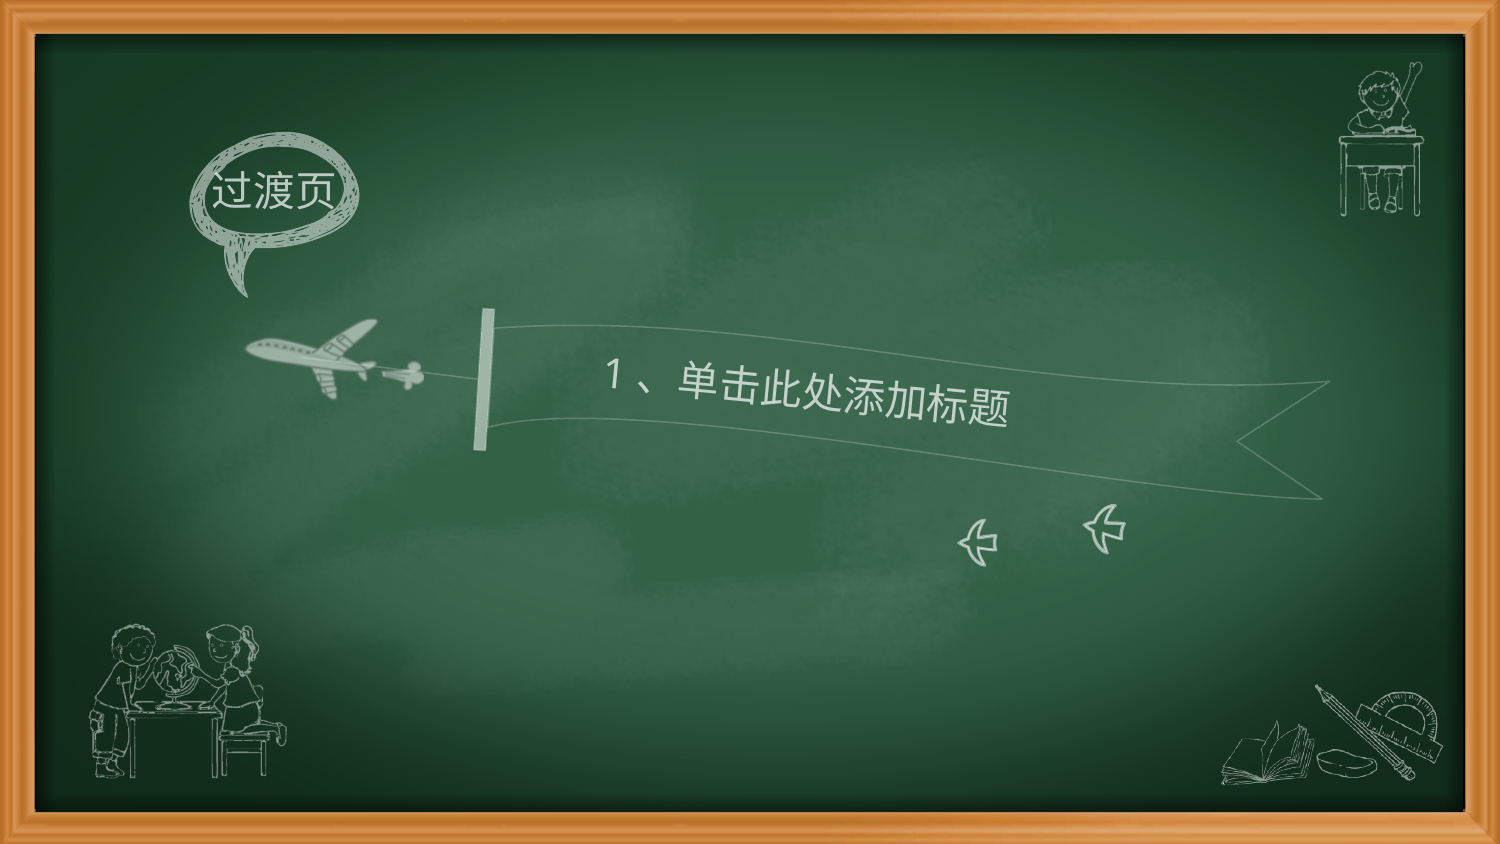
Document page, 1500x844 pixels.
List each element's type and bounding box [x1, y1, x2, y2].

picture [0, 0, 1500, 844]
text_box [188, 129, 361, 299]
